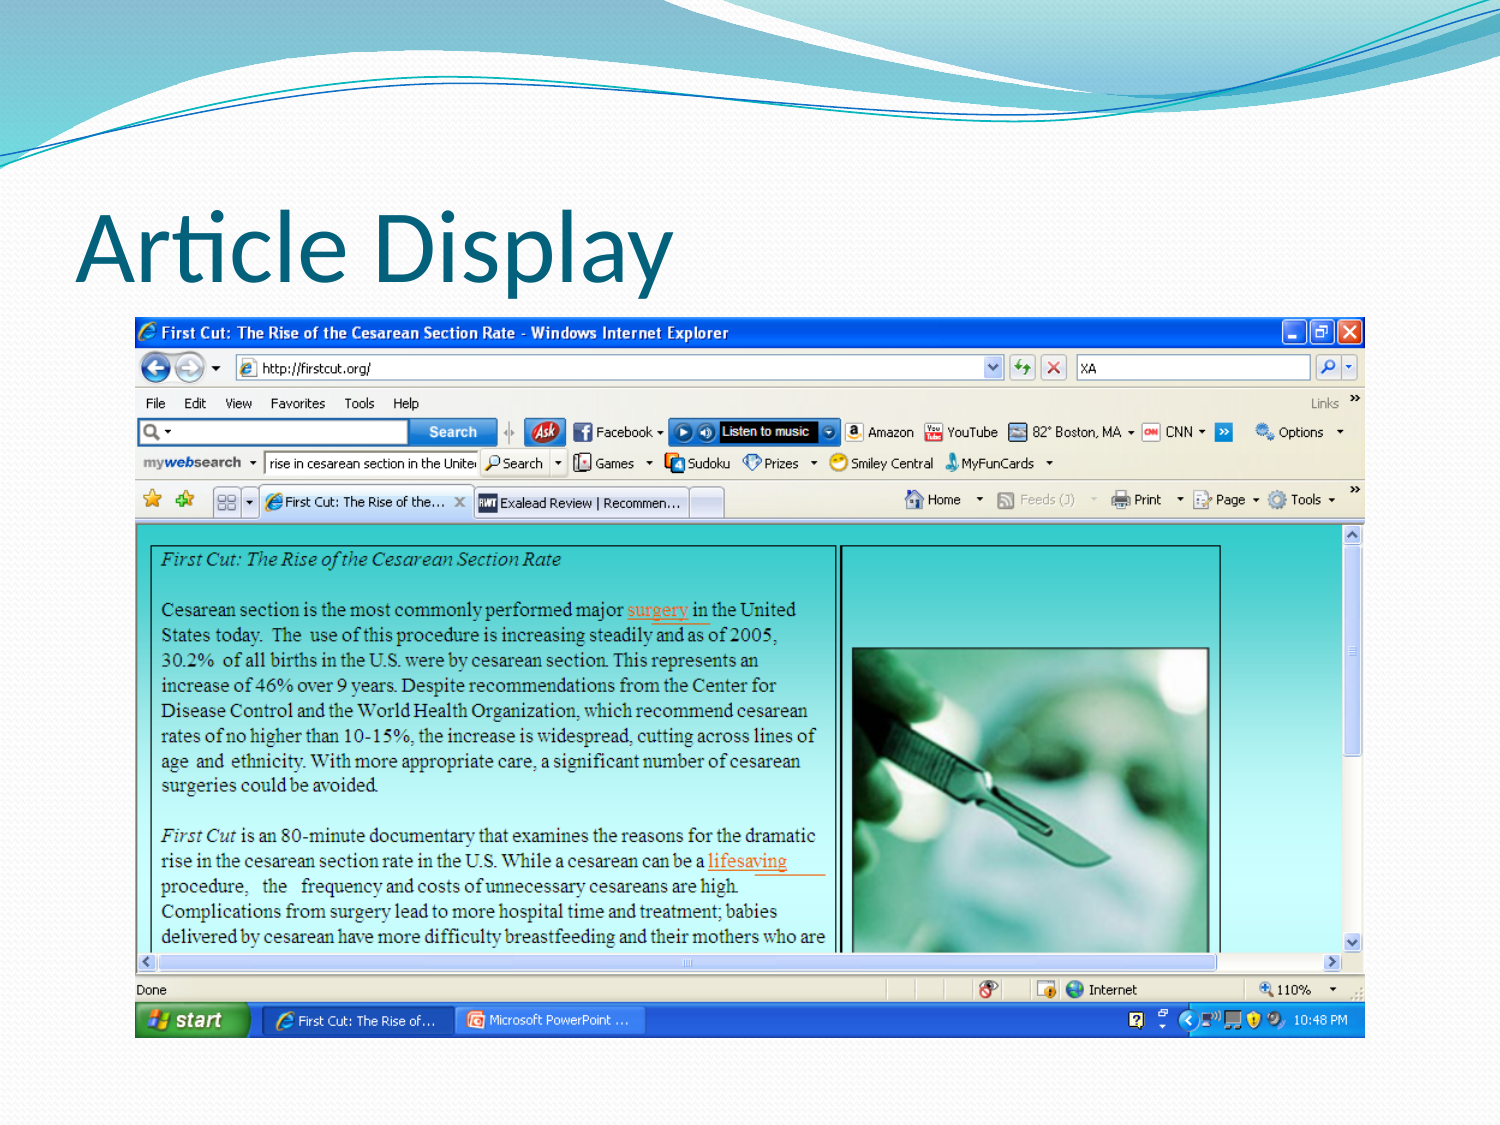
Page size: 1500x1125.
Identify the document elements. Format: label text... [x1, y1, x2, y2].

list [135, 317, 1365, 1038]
title Article Display [75, 115, 1425, 303]
